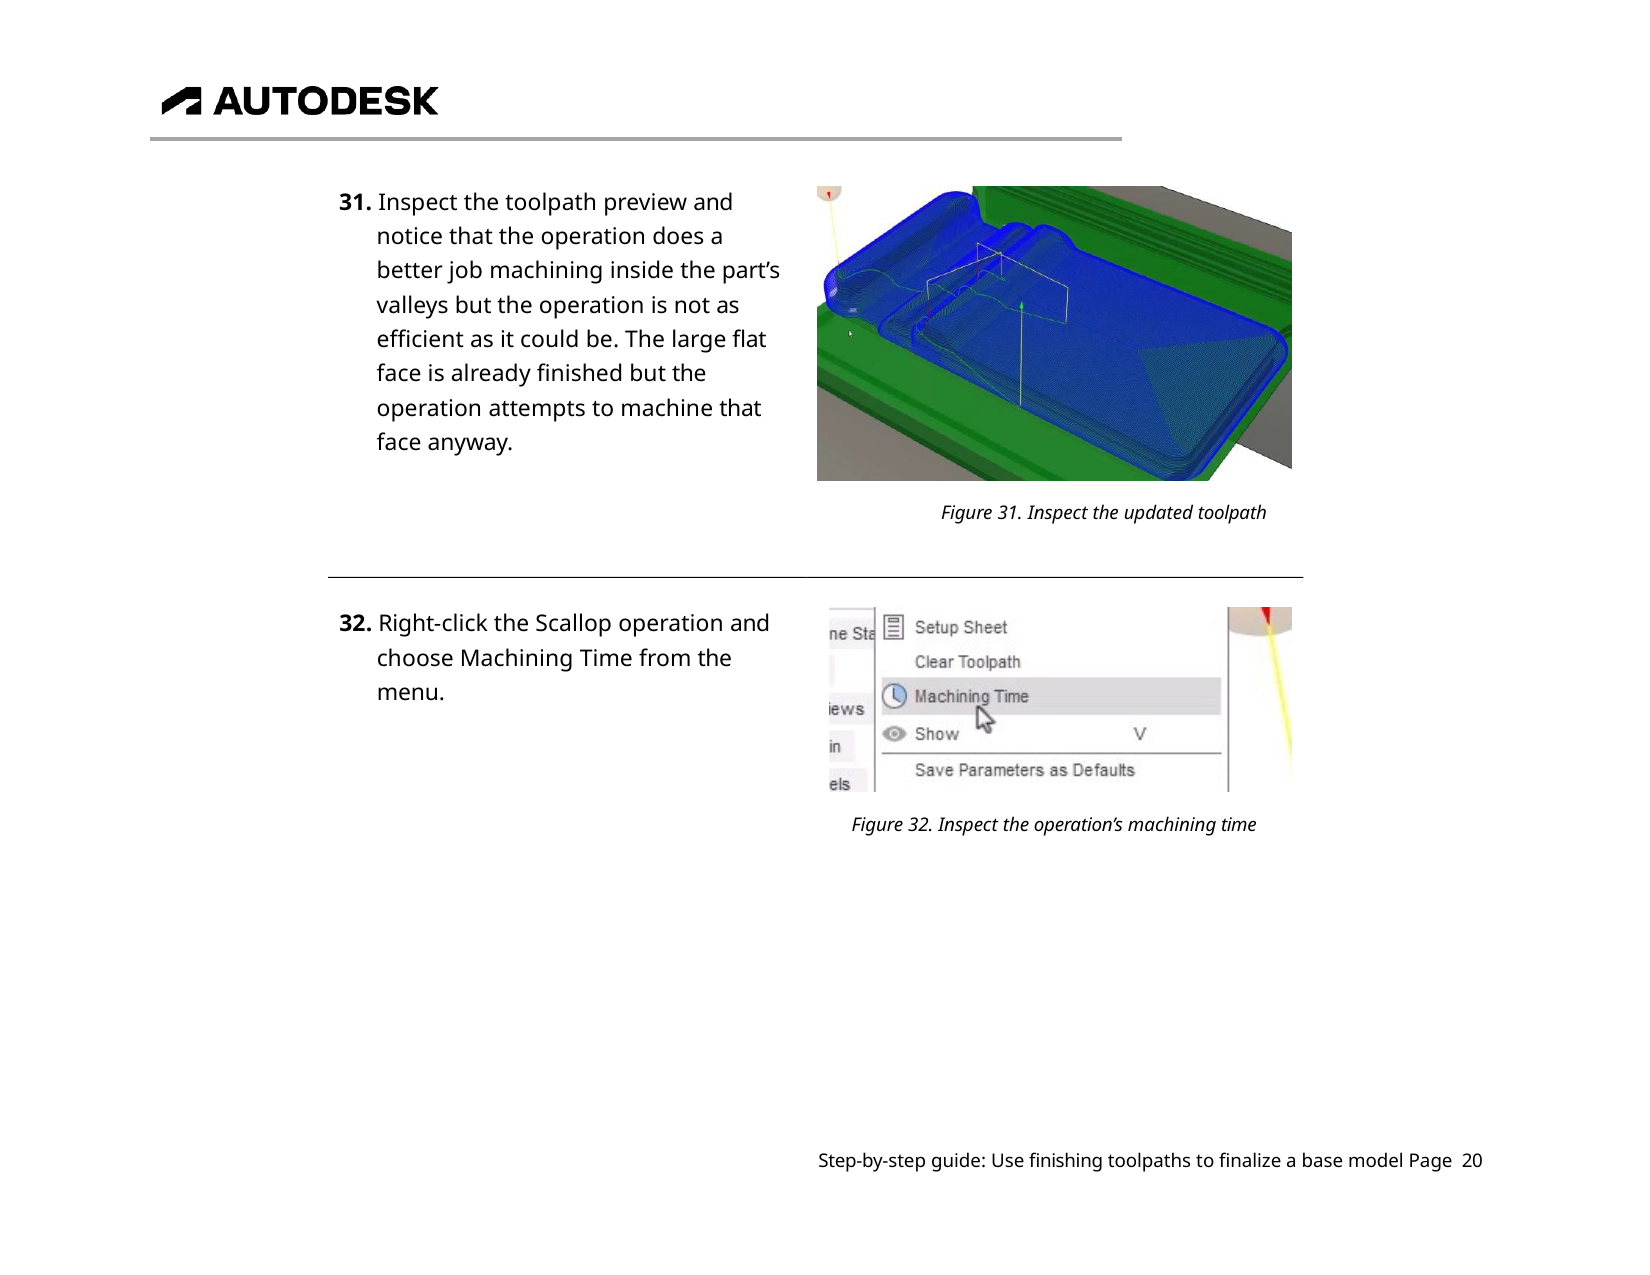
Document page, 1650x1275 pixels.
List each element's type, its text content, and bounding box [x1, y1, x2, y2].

text_box 31. Inspect the toolpath preview and notice that the operation does a better job machining inside the part’s valleys but the operation is not as efficient as it could be. The large flat face is already finished but the operation attempts to machine that face anyway. [337, 178, 786, 456]
text_box Figure 32. Inspect the operation’s machining time [849, 810, 1294, 836]
picture [829, 607, 1292, 793]
picture [817, 186, 1293, 481]
picture [161, 86, 439, 115]
slide_number Step-by-step guide: Use finishing toolpaths to finalize a base model Page 20 [816, 1145, 1509, 1275]
text_box 32. Right-click the Scallop operation and choose Machining Time from the menu. [337, 599, 780, 706]
text_box Figure 31. Inspect the updated toolpath [938, 498, 1294, 524]
